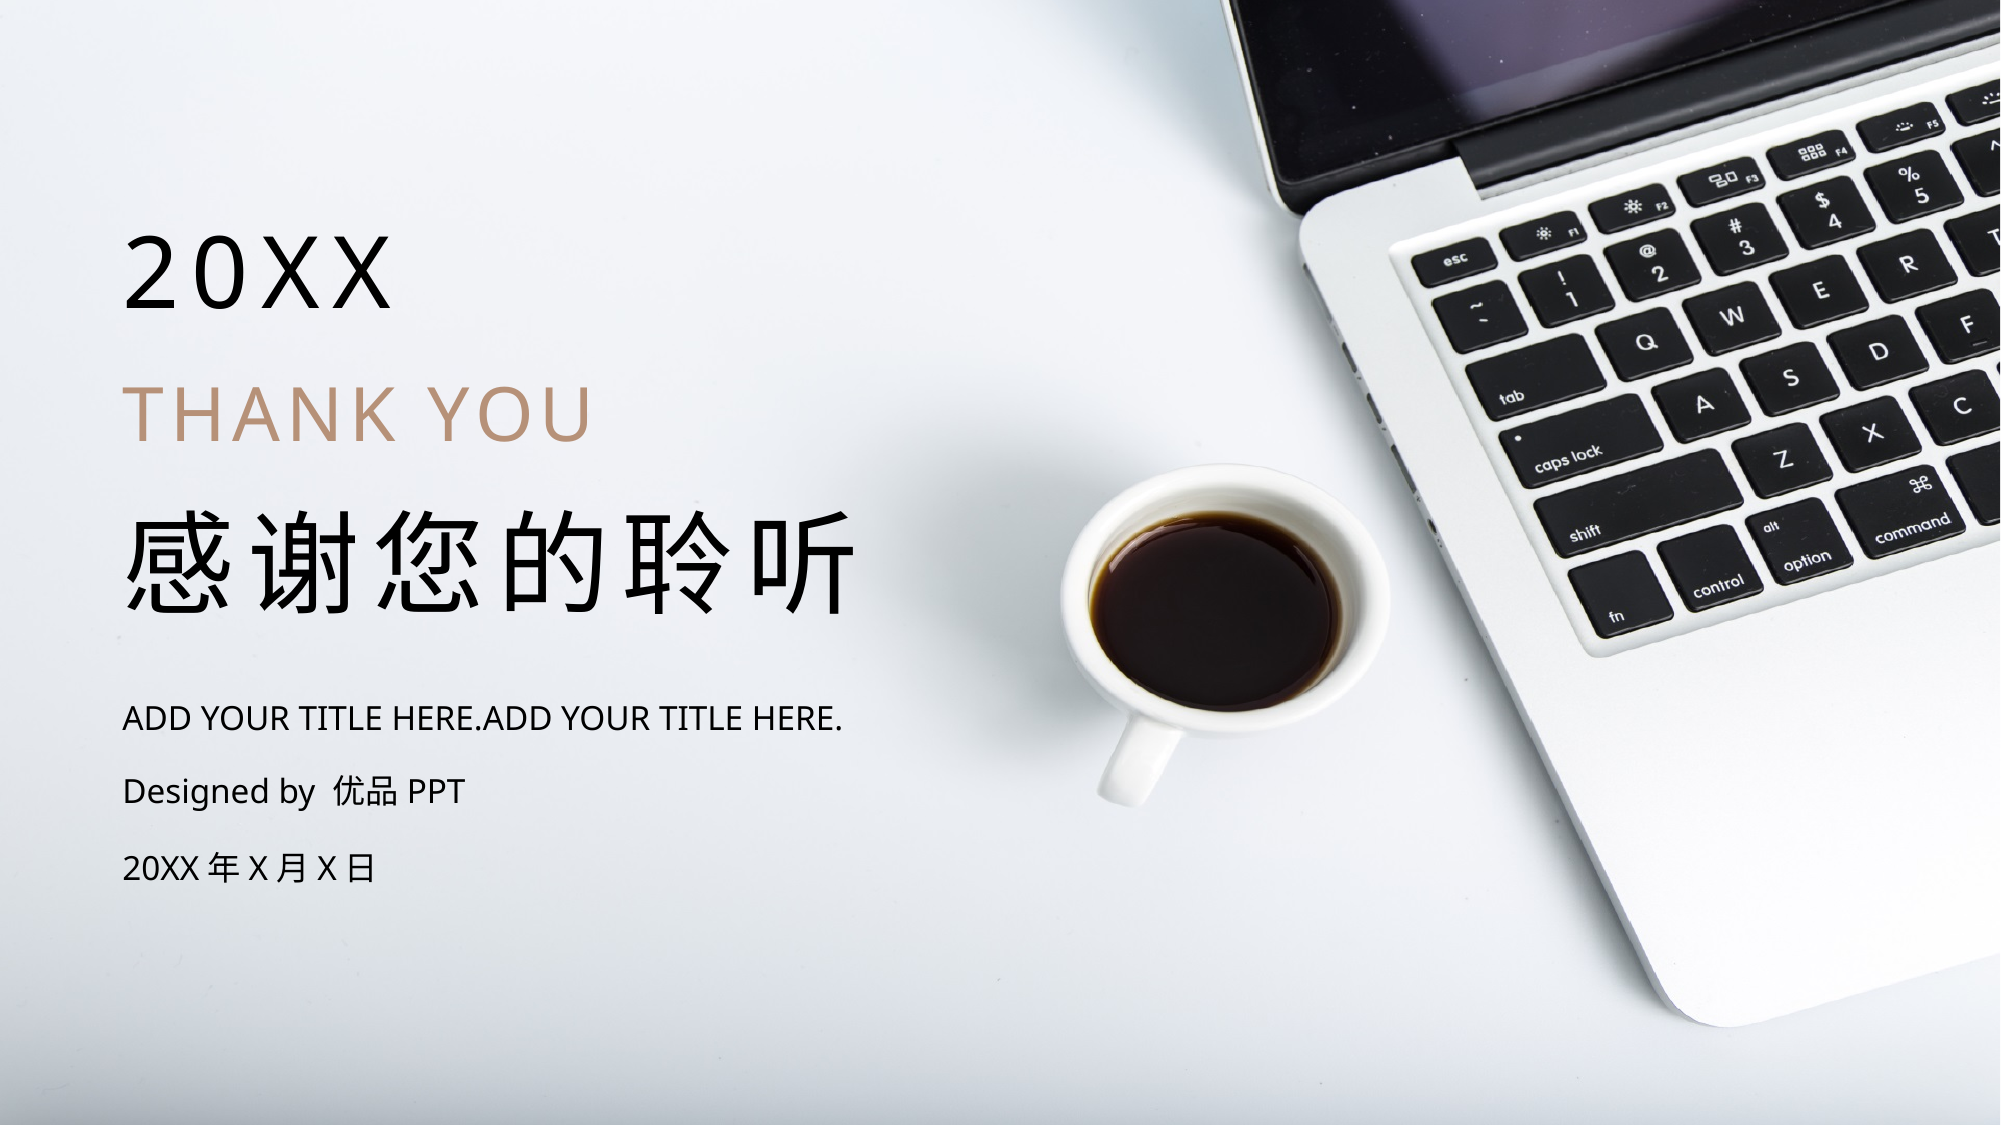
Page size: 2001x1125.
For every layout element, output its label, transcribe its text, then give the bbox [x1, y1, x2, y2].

text_box THANK YOU [107, 358, 888, 464]
text_box 感谢您的聆听 [107, 485, 1054, 636]
text_box 20XX年X月X日 [107, 839, 446, 895]
text_box ADD YOUR TITLE HERE.ADD YOUR TITLE HERE. [107, 689, 888, 745]
picture [0, 0, 2001, 1125]
text_box 20XX [107, 201, 501, 336]
text_box Designed by 优品PPT [107, 762, 672, 818]
